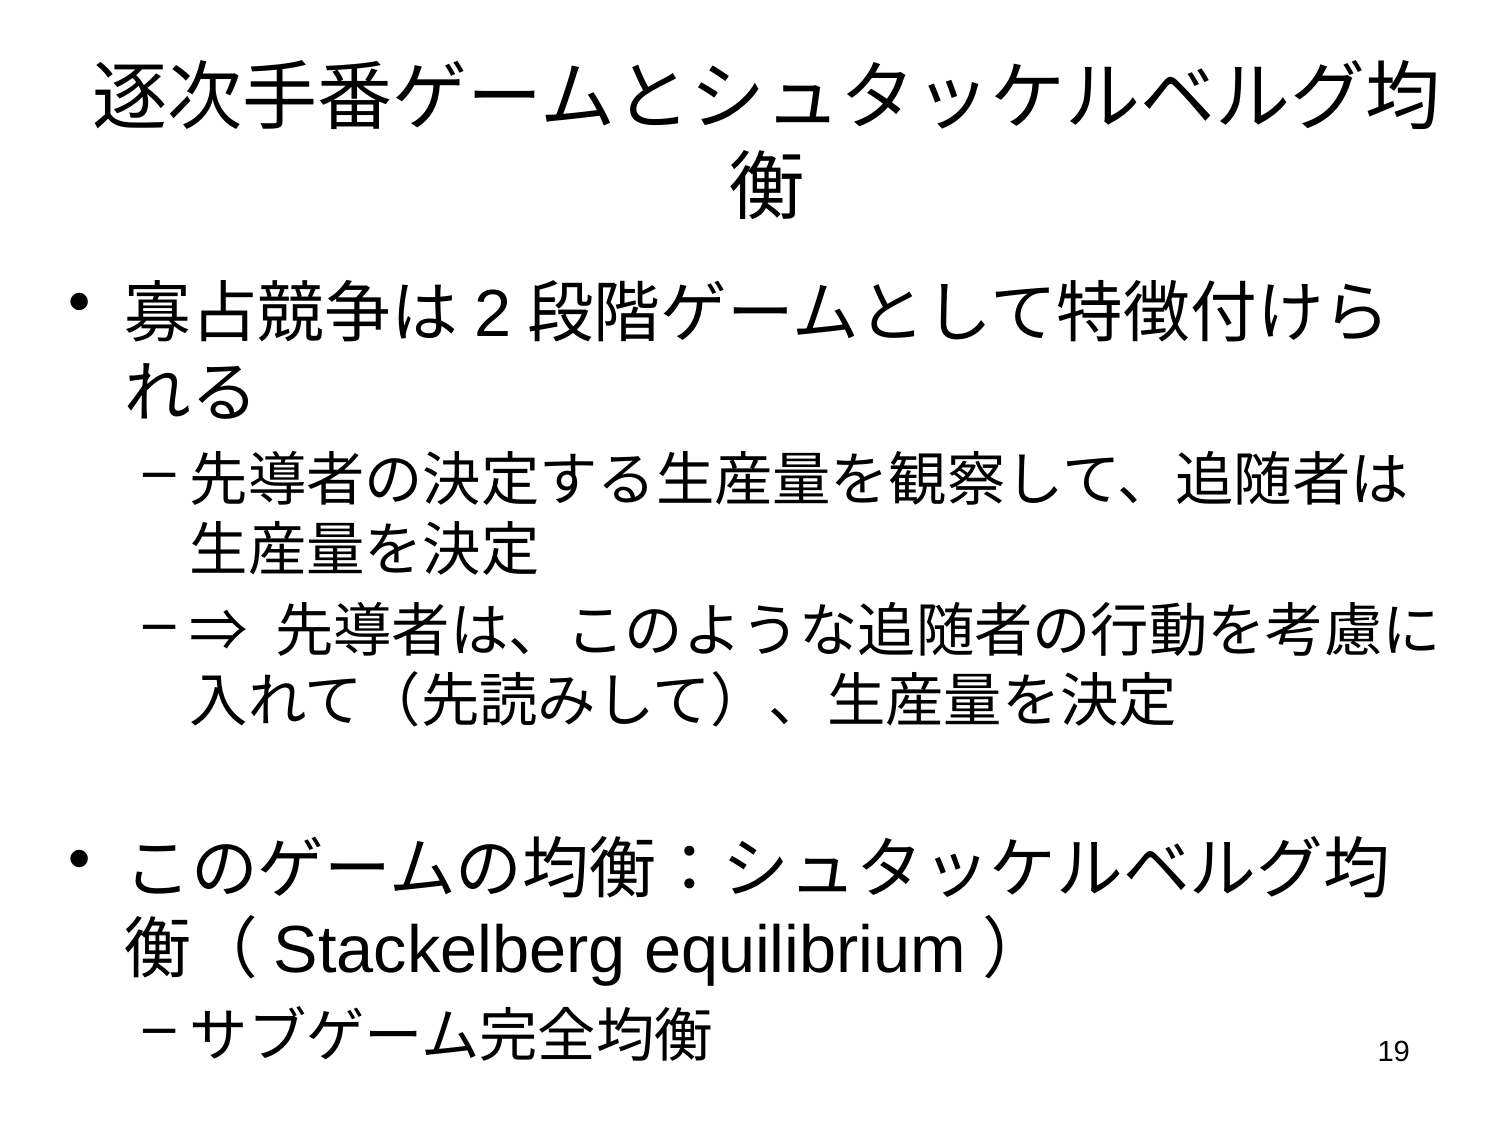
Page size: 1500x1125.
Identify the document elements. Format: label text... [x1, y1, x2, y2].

title 逐次手番ゲームとシュタッケルベルグ均衡 [75, 45, 1459, 233]
list 寡占競争は2段階ゲームとして特徴付けられる 先導者の決定する生産量を観察して、追随者は生産量を決定 ⇒ 先導者は、このような追随者の行動を考慮に入れて（先読みして）、生産量を決定 このゲームの均衡：シュタッケルベルグ均衡（Stackelberg equilibrium） サブゲーム完全均衡 [53, 262, 1459, 1012]
slide_number 19 [1074, 1024, 1426, 1103]
